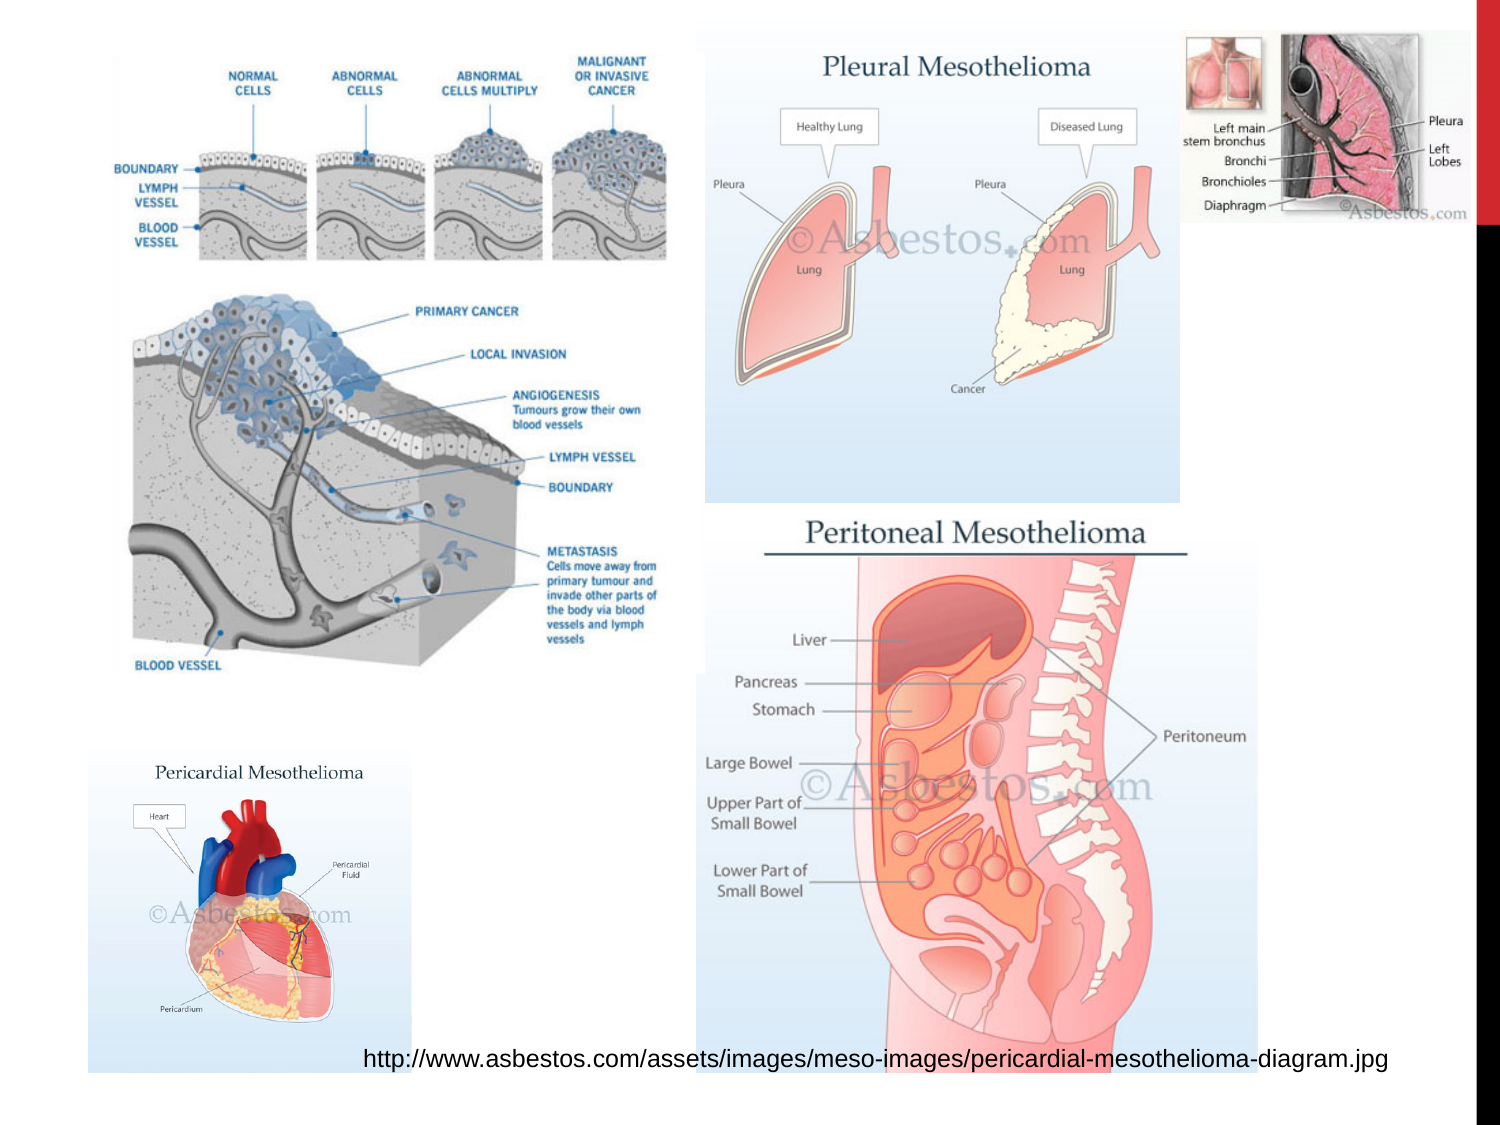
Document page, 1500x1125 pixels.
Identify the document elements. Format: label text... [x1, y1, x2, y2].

picture [99, 18, 1472, 1073]
picture [87, 748, 413, 1073]
text_box http://www.asbestos.com/assets/images/meso-images/pericardial-mesothelioma-diagram.jpg [348, 1035, 1444, 1080]
